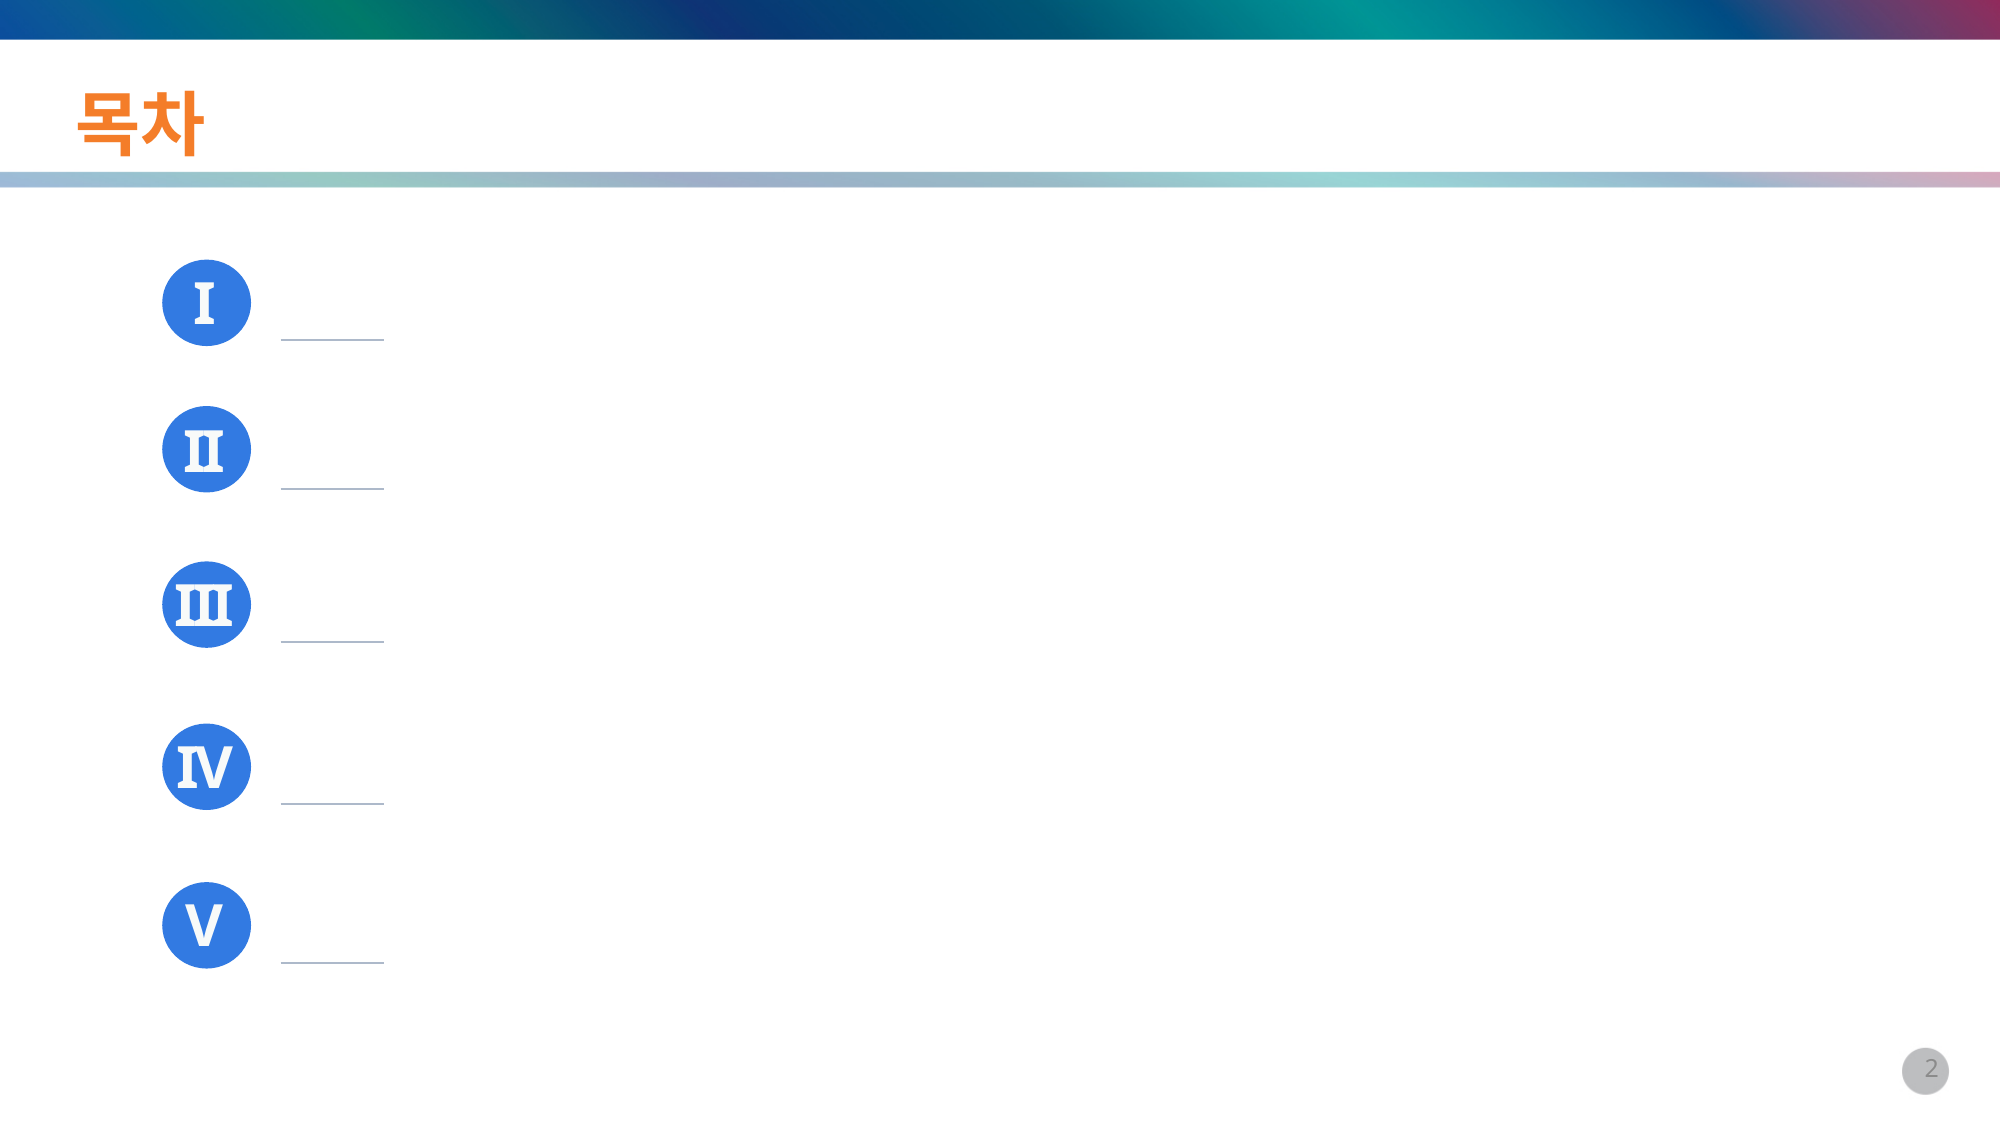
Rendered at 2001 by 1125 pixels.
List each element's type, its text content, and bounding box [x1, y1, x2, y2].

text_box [162, 247, 414, 969]
text_box 목차 [61, 55, 1787, 173]
picture [0, 0, 2000, 1125]
slide_number 2 [1889, 1039, 1954, 1100]
